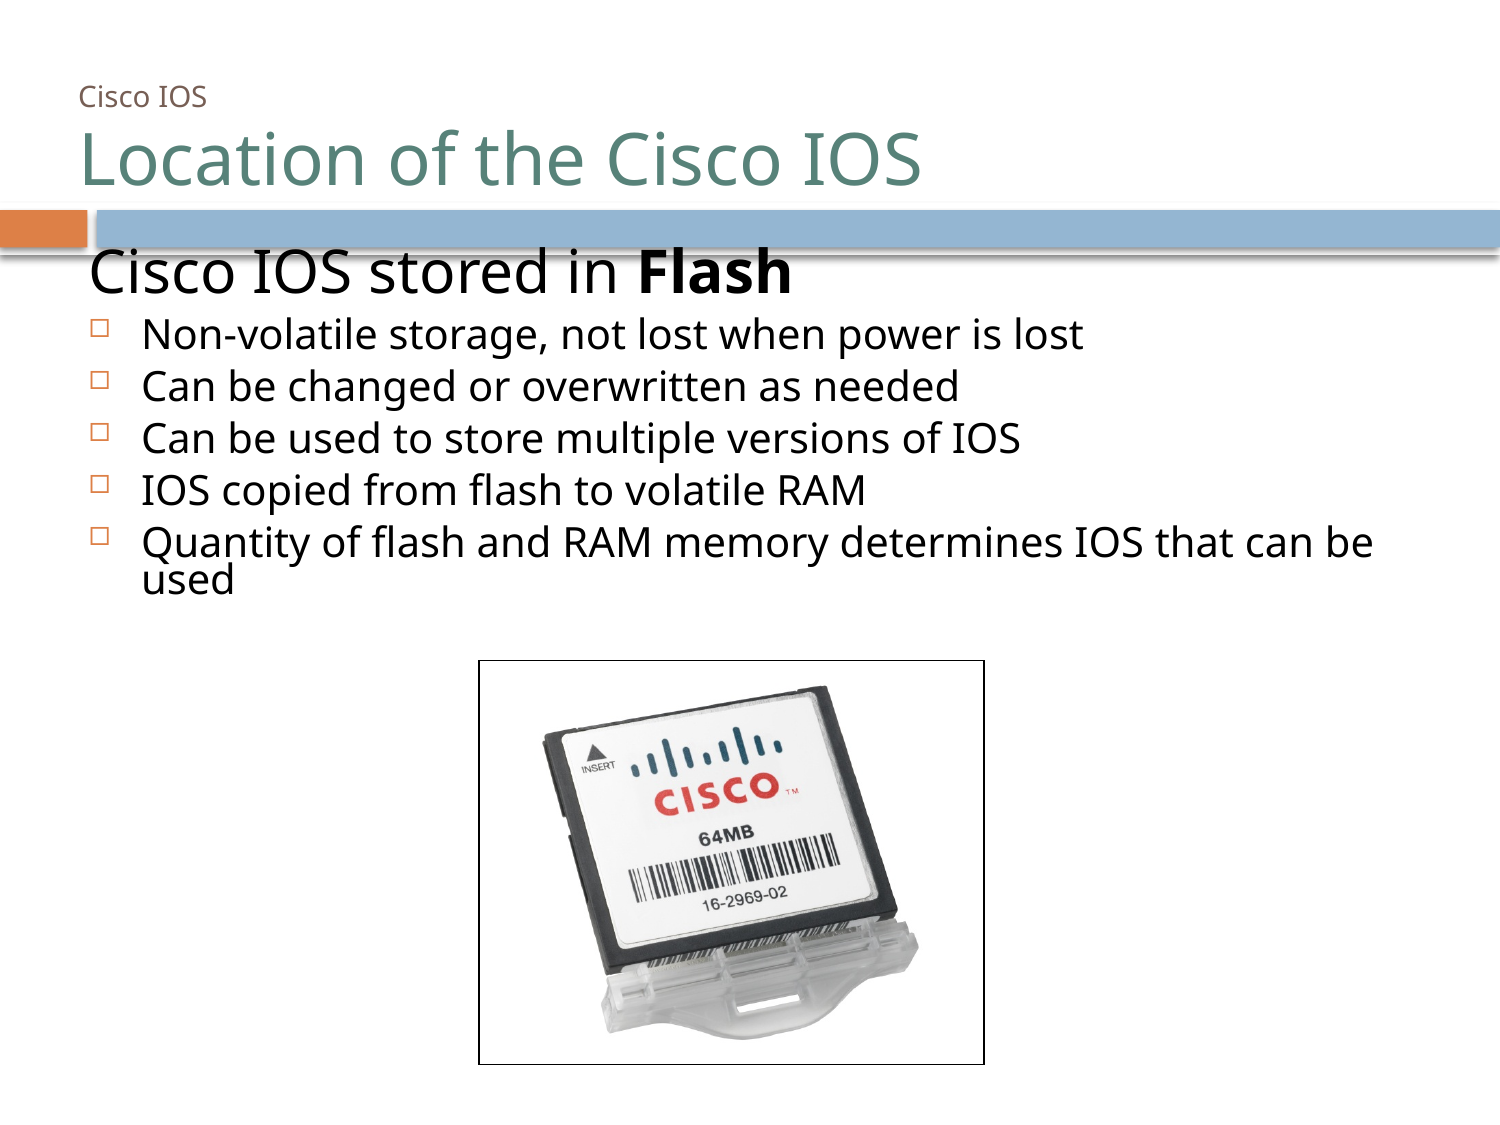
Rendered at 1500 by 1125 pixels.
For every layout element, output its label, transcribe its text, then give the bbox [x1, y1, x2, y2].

list Cisco IOS stored in Flash Non-volatile storage, not lost when power is lost Can be changed or overwritten as needed Can be used to store multiple versions of IOS IOS copied from flash to volatile RAM Quantity of flash and RAM memory determines IOS that can be used [73, 242, 1439, 1047]
title Cisco IOS Location of the Cisco IOS [63, 70, 1400, 208]
picture [479, 660, 984, 1065]
